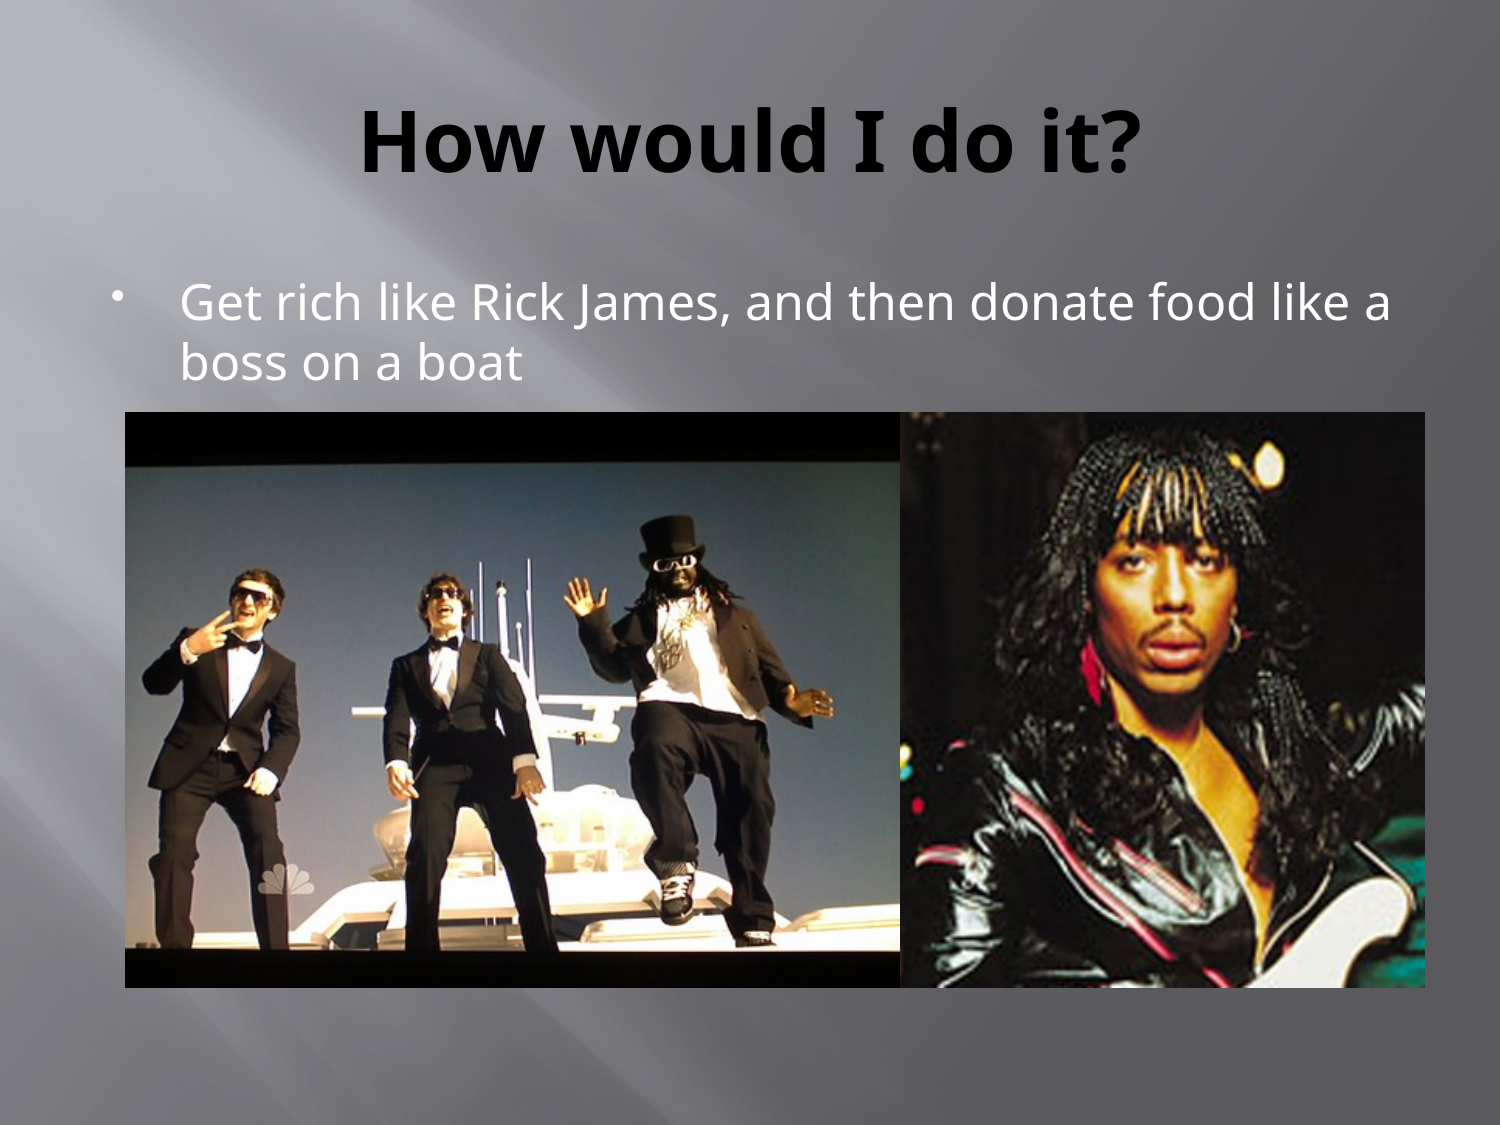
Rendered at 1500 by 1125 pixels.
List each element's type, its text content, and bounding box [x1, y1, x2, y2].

title How would I do it? [75, 45, 1425, 233]
list Get rich like Rick James, and then donate food like a boss on a boat [75, 262, 1425, 1035]
picture [124, 412, 1426, 988]
